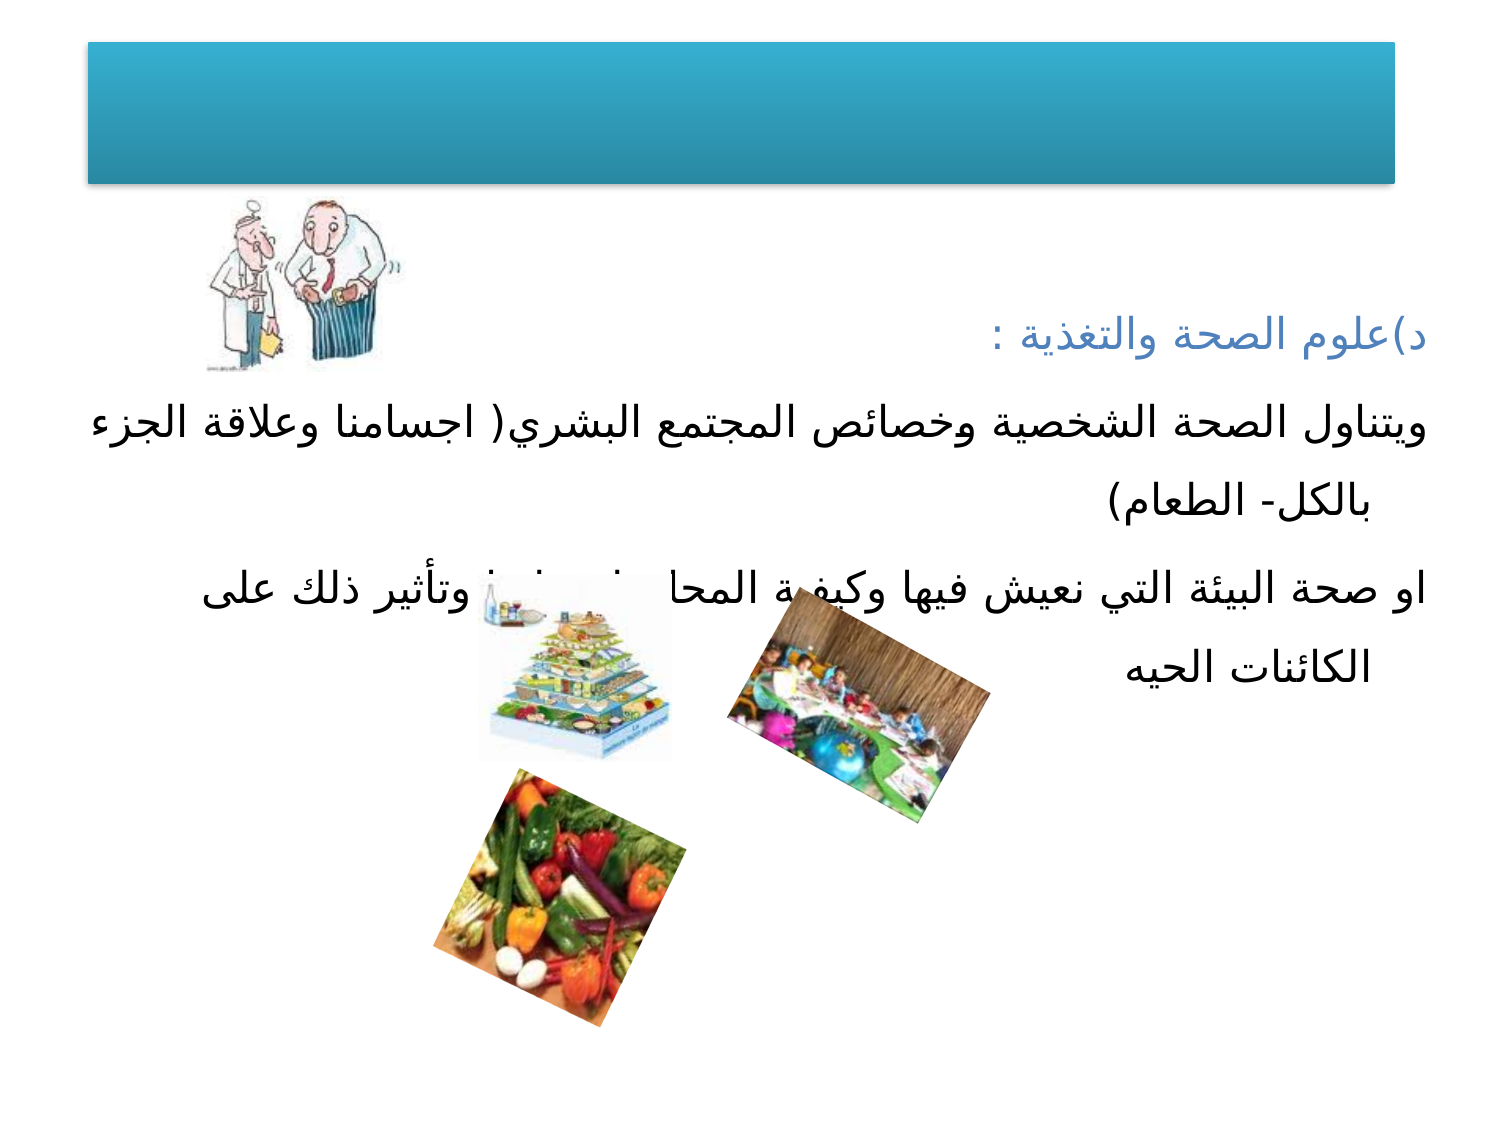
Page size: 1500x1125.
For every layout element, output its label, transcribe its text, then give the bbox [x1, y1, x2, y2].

picture [206, 196, 406, 372]
list د)علوم الصحة والتغذية : ويتناول الصحة الشخصية وخصائص المجتمع البشري( اجسامنا وعلاقة الجزء بالكل- الطعام) او صحة البيئة التي نعيش فيها وكيفية المحافظة عليها وتأثير ذلك على الكائنات الحيه [58, 210, 1444, 1079]
picture [434, 769, 686, 1027]
picture [478, 574, 673, 763]
picture [728, 588, 990, 823]
text_box [88, 42, 1395, 184]
